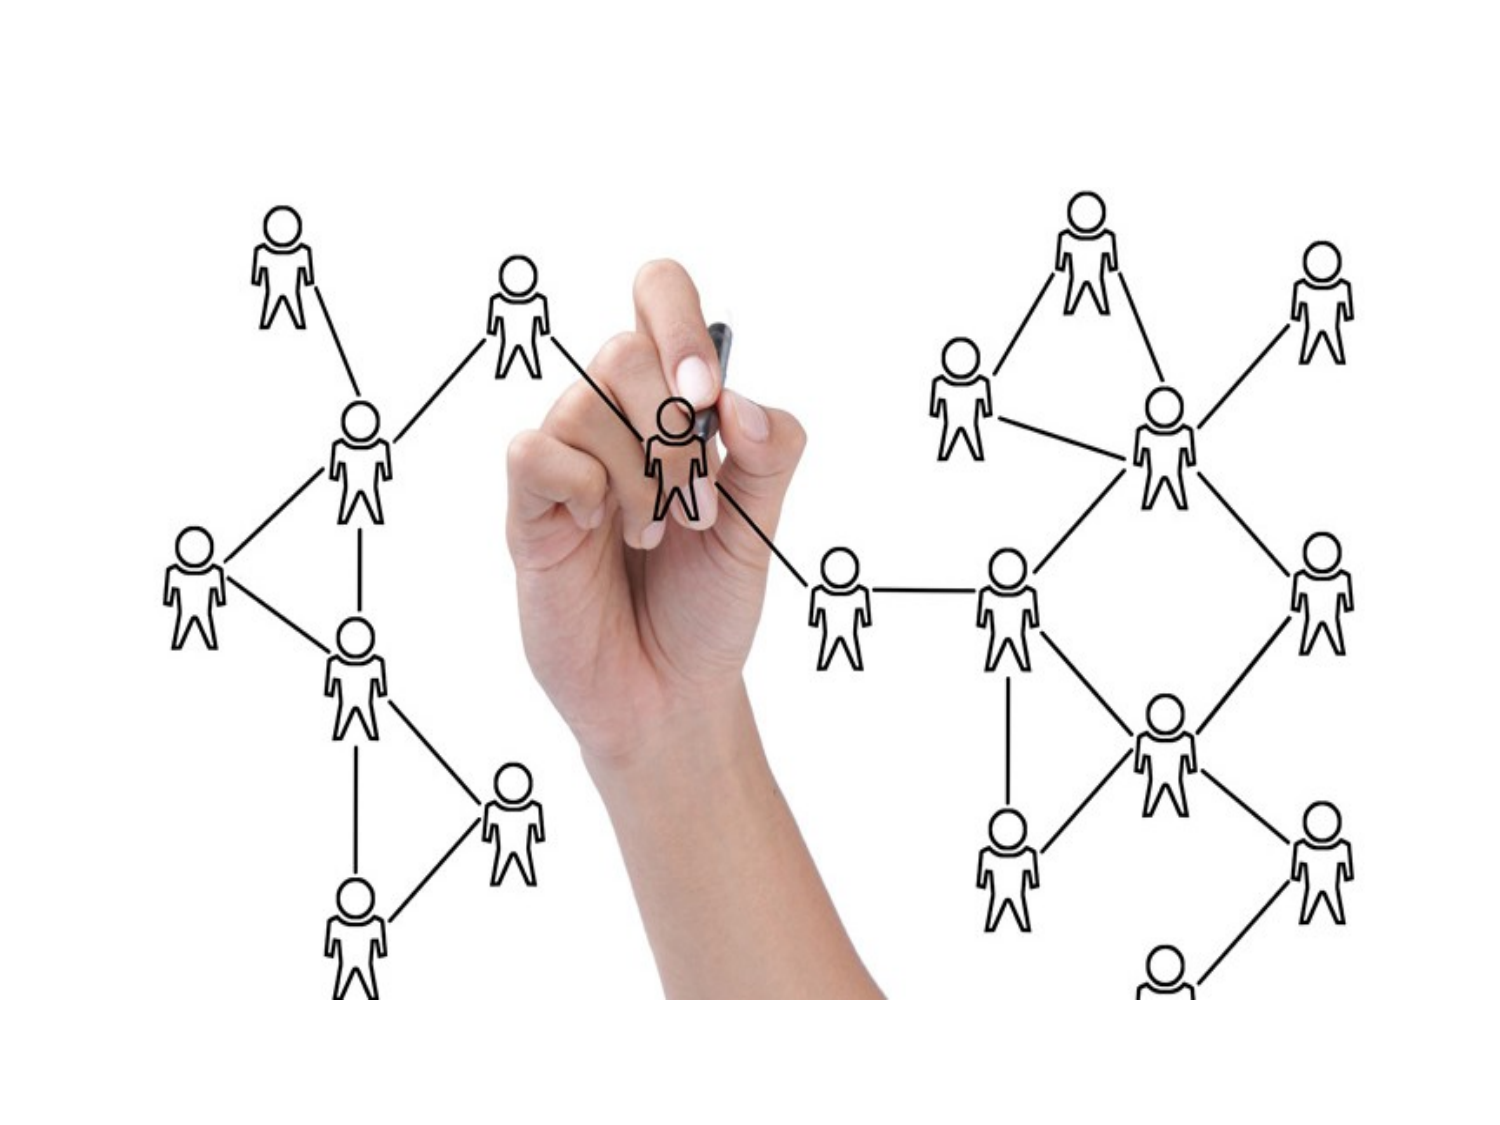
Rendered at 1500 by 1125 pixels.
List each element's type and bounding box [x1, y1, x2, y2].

list [99, 187, 1438, 1001]
